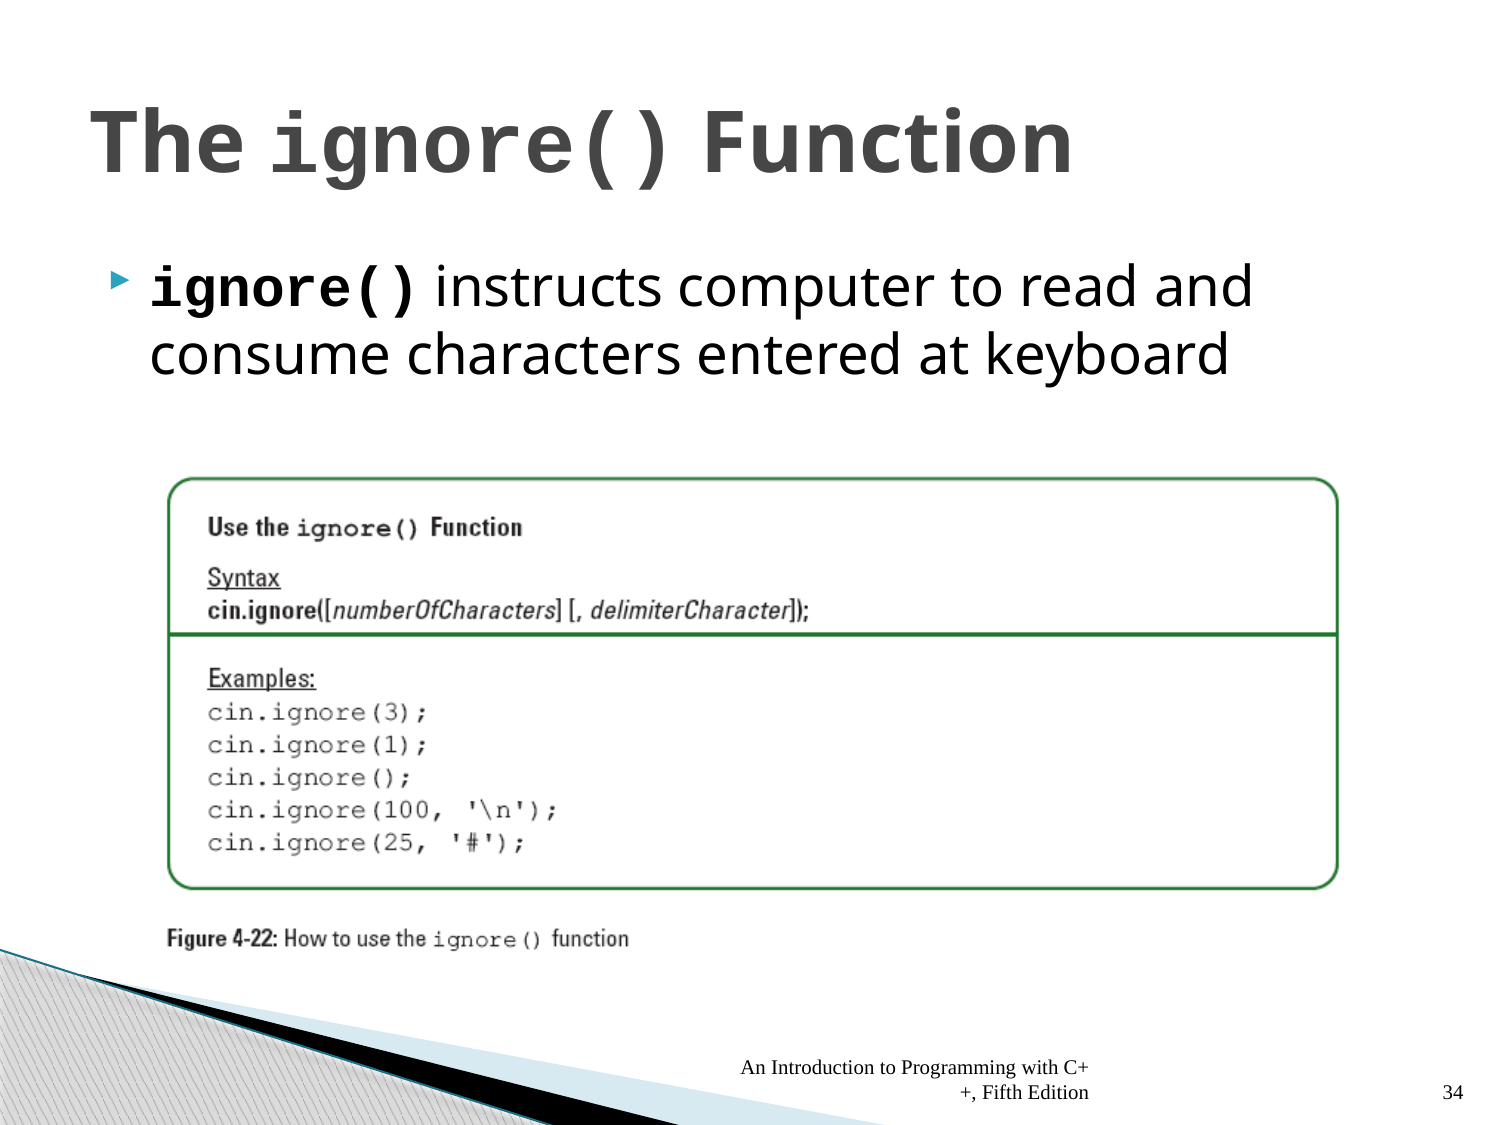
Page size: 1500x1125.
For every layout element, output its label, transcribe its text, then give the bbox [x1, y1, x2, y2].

picture [159, 474, 1340, 952]
slide_number 34 [1418, 1051, 1479, 1112]
footer An Introduction to Programming with C++, Fifth Edition [718, 1051, 1105, 1112]
title The ignore() Function [75, 45, 1425, 233]
list ignore() instructs computer to read and consume characters entered at keyboard [75, 243, 1425, 986]
